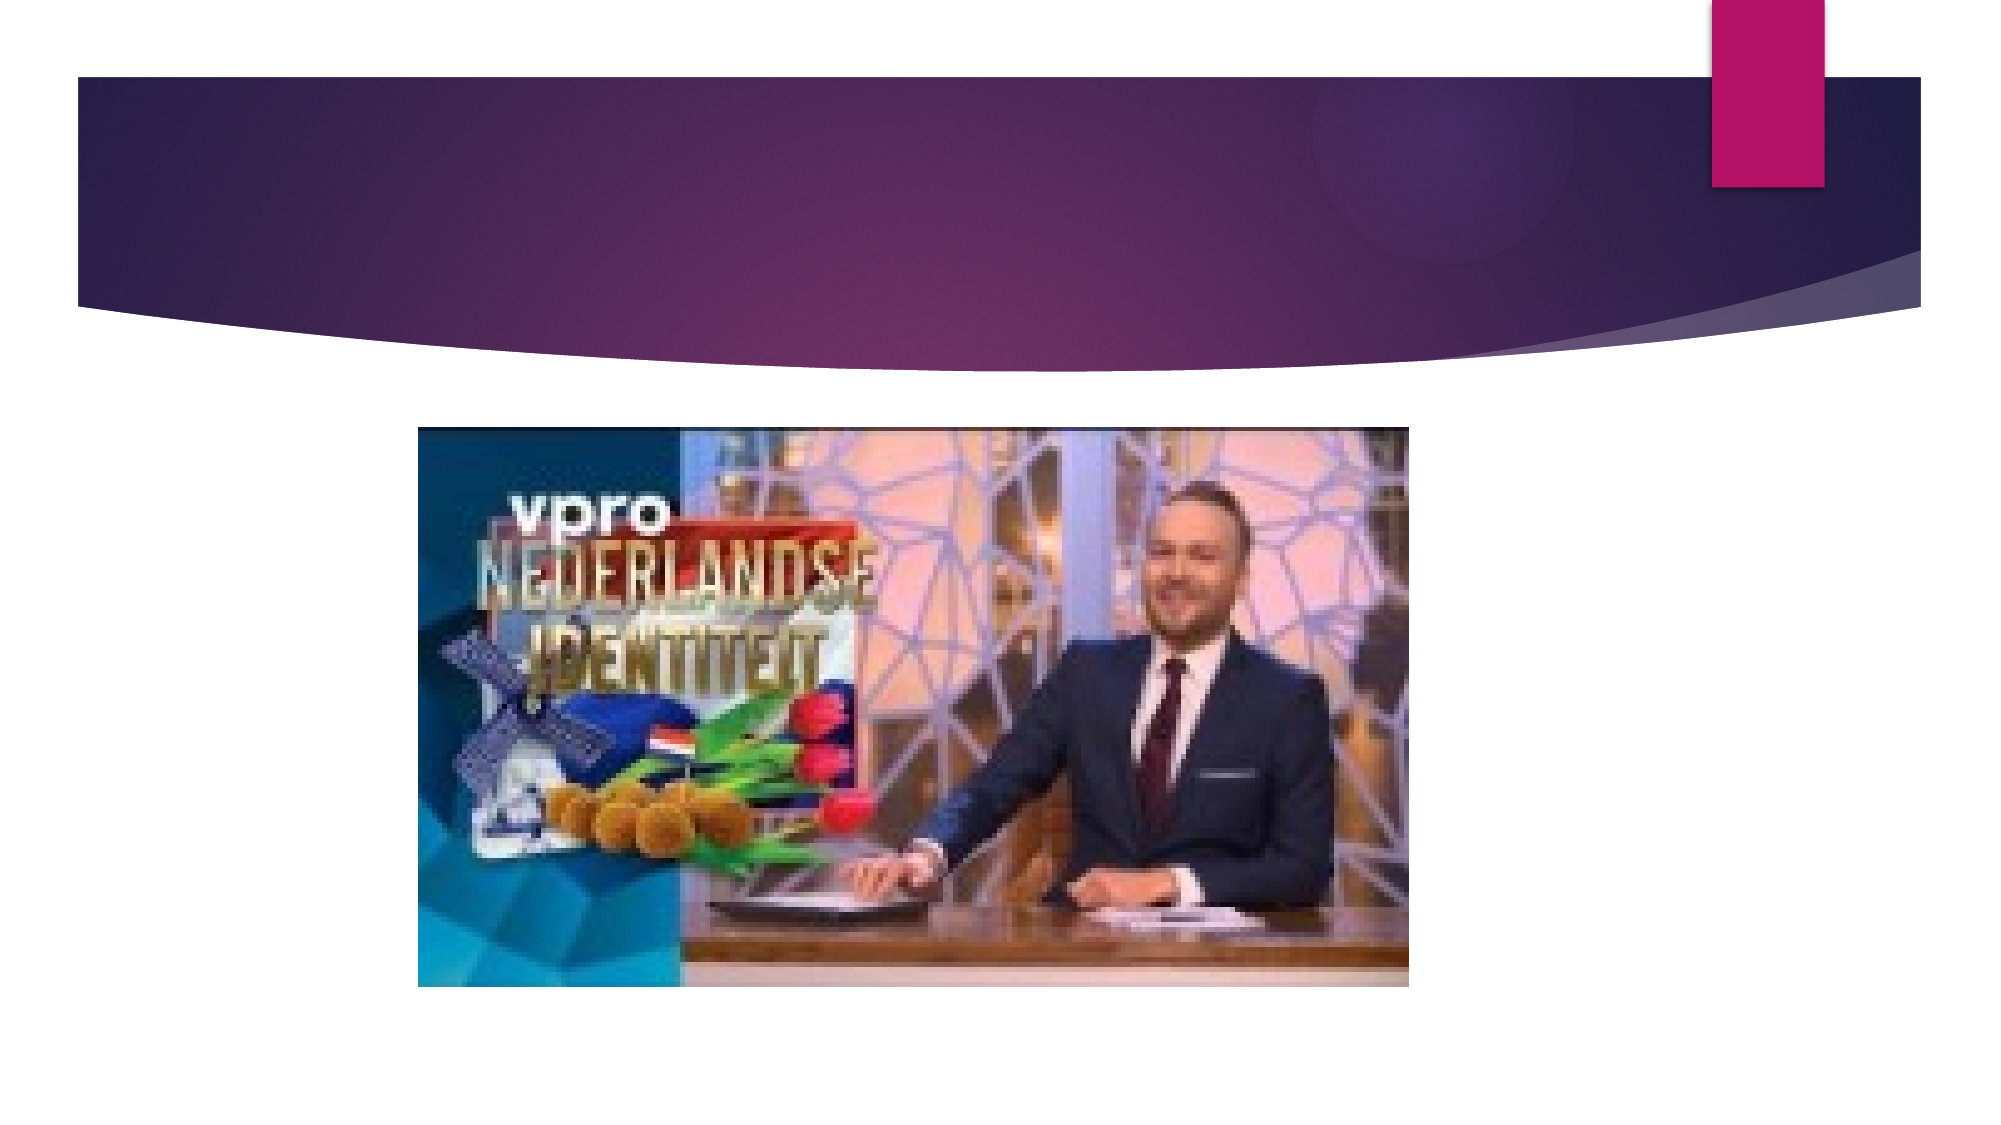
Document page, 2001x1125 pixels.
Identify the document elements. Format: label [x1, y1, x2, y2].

list [417, 426, 1410, 988]
